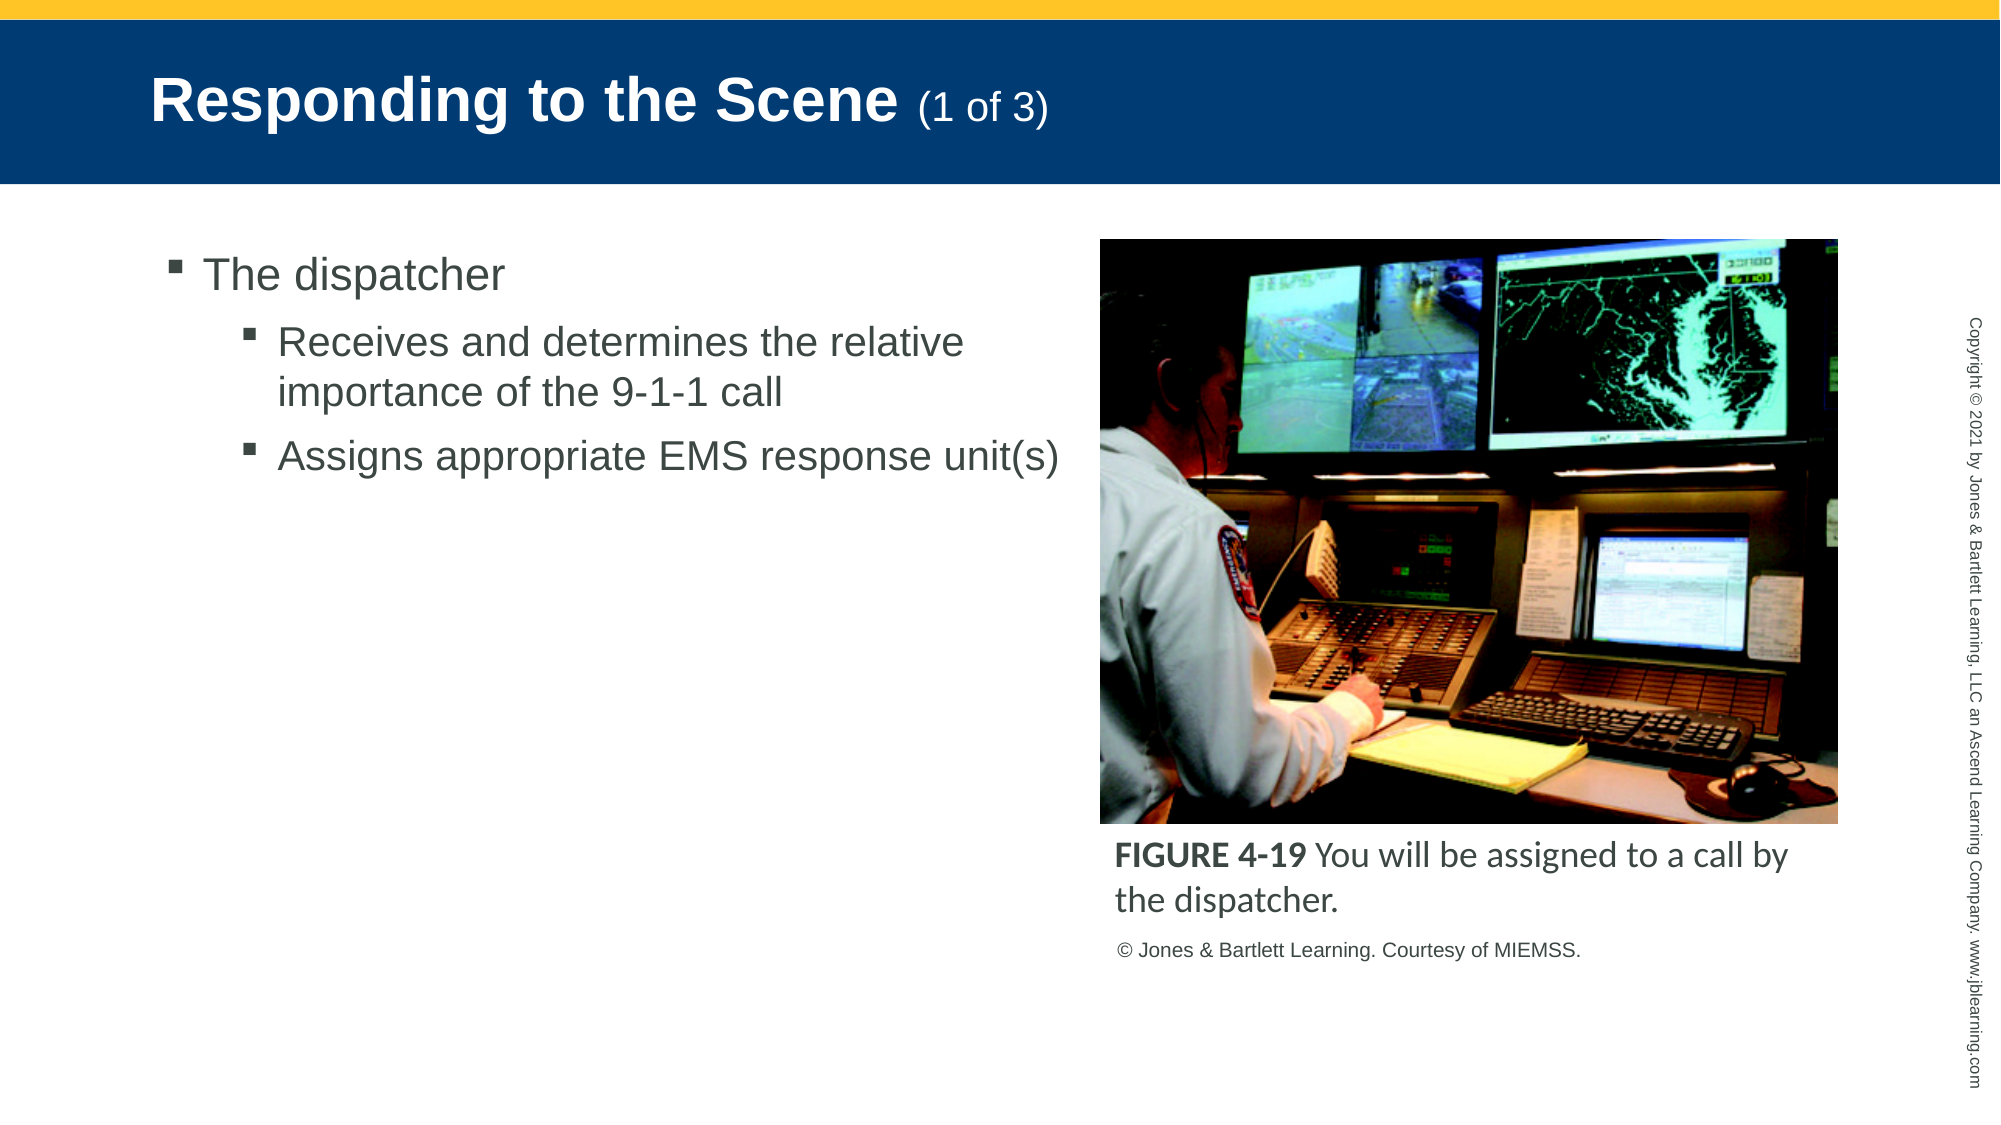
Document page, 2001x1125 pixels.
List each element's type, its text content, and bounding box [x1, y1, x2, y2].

text_box FIGURE 4-19 You will be assigned to a call by the dispatcher. [1100, 823, 1860, 928]
picture [1099, 239, 1838, 824]
list The dispatcher Receives and determines the relative importance of the 9-1-1 call Assigns appropriate EMS response unit(s) [150, 237, 1134, 1025]
title Responding to the Scene (1 of 3) [0, 19, 2000, 185]
text_box © Jones & Bartlett Learning. Courtesy of MIEMSS. [1102, 929, 1597, 969]
